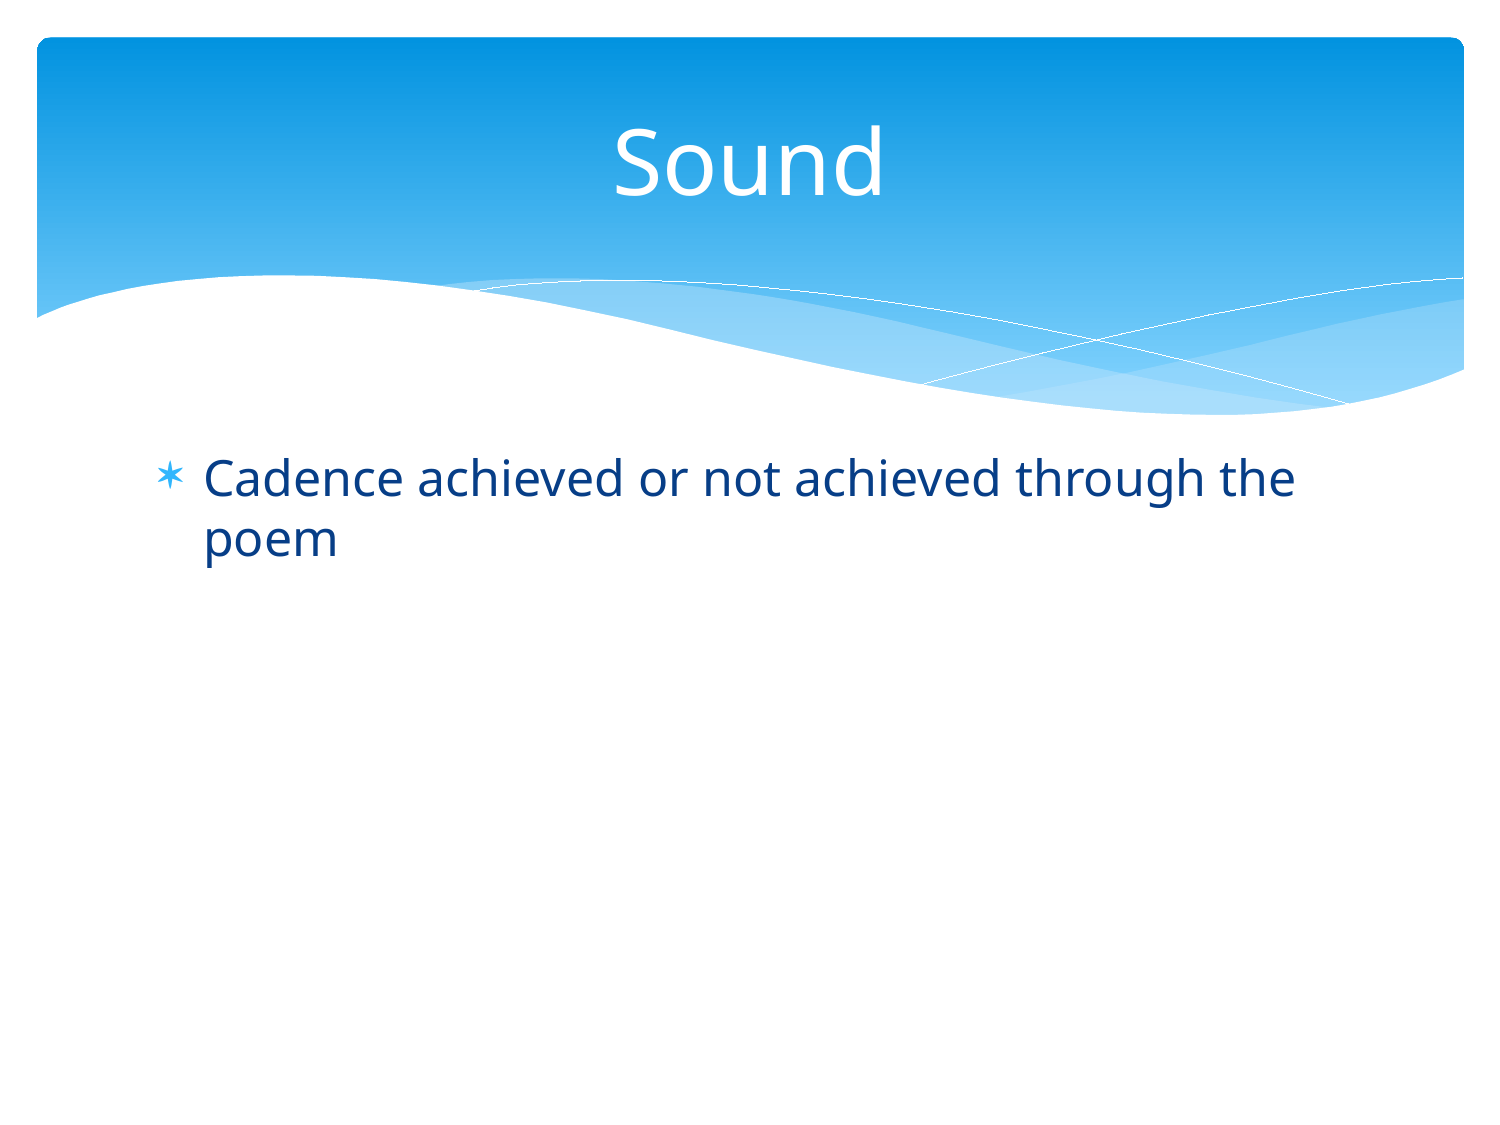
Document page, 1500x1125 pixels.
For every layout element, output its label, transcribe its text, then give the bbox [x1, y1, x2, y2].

list Cadence achieved or not achieved through the poem [143, 438, 1359, 1005]
title Sound [75, 55, 1425, 261]
